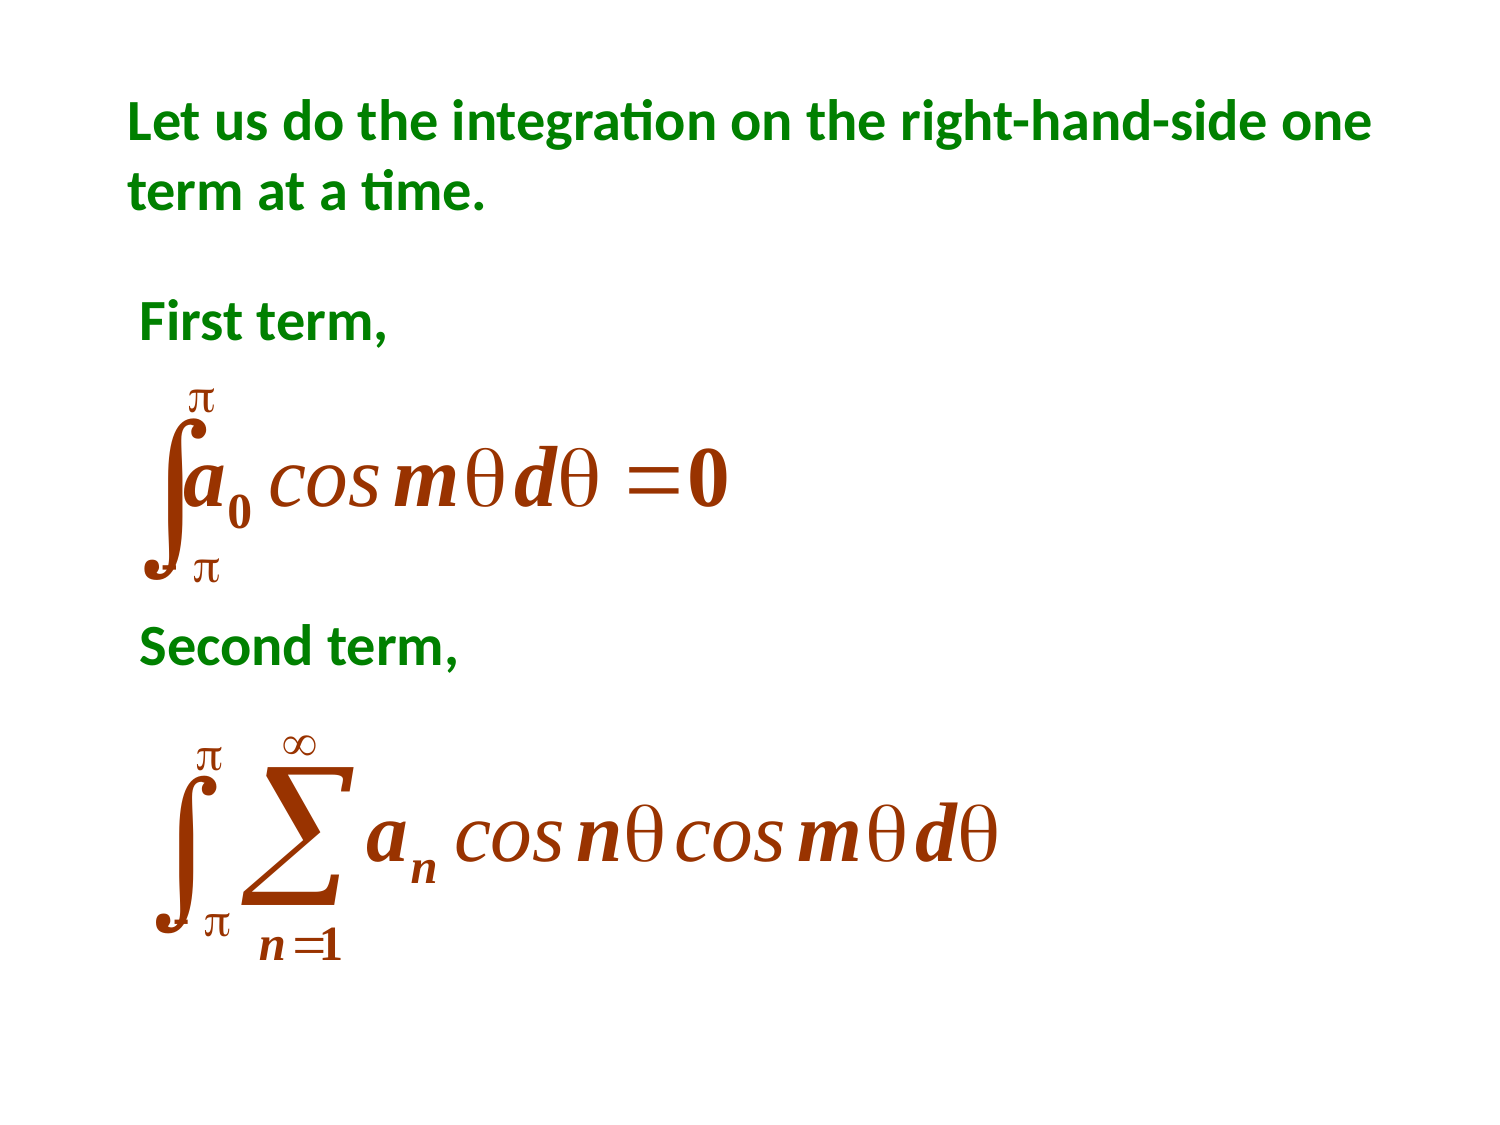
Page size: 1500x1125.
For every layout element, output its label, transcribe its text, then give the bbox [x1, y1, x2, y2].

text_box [124, 599, 1007, 977]
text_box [112, 274, 742, 596]
text_box Let us do the integration on the right-hand-side one term at a time. [112, 74, 1463, 230]
